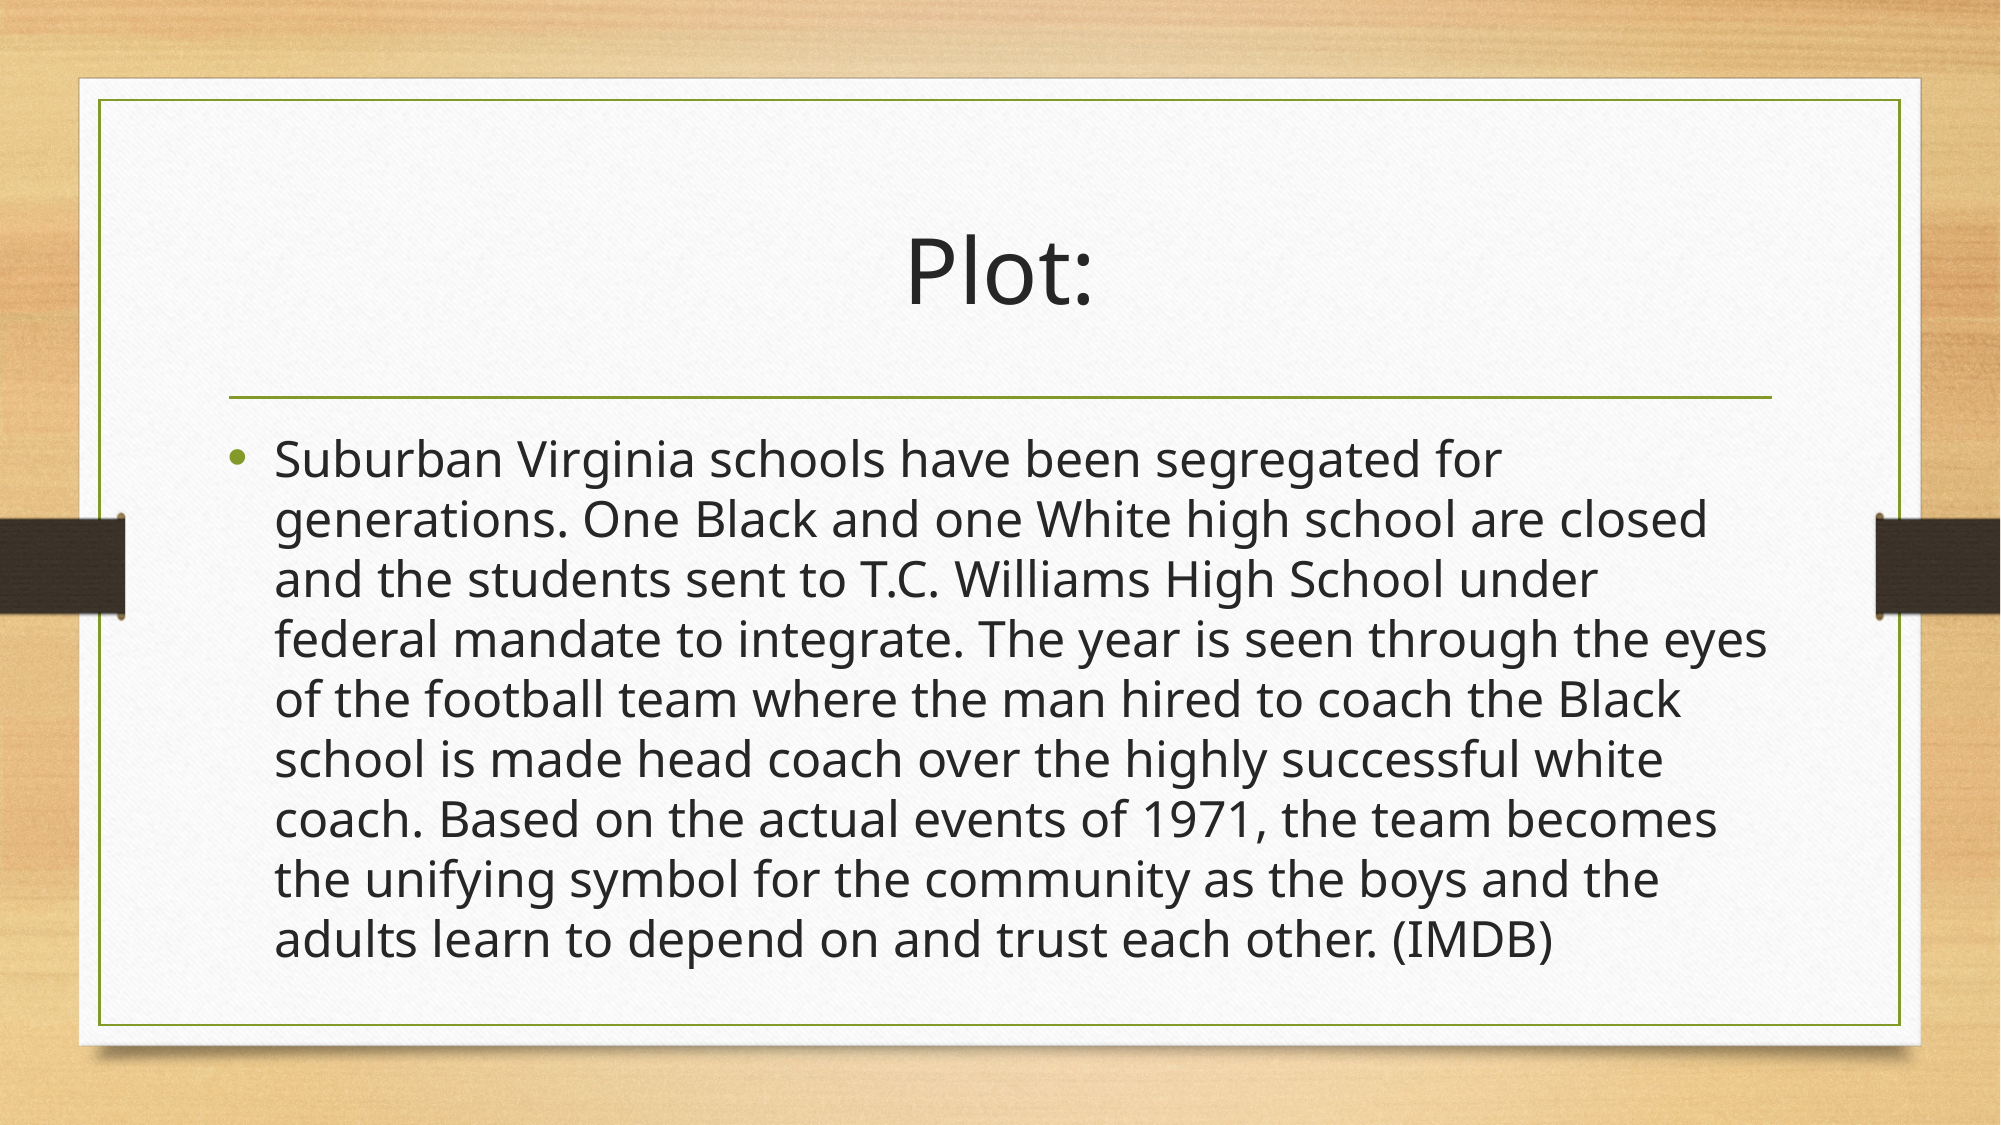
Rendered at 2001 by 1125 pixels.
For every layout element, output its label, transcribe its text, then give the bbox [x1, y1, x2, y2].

title Plot: [212, 161, 1788, 375]
picture [0, 0, 2001, 1125]
list Suburban Virginia schools have been segregated for generations. One Black and one White high school are closed and the students sent to T.C. Williams High School under federal mandate to integrate. The year is seen through the eyes of the football team where the man hired to coach the Black school is made head coach over the highly successful white coach. Based on the actual events of 1971, the team becomes the unifying symbol for the community as the boys and the adults learn to depend on and trust each other. (IMDB) [212, 419, 1788, 964]
